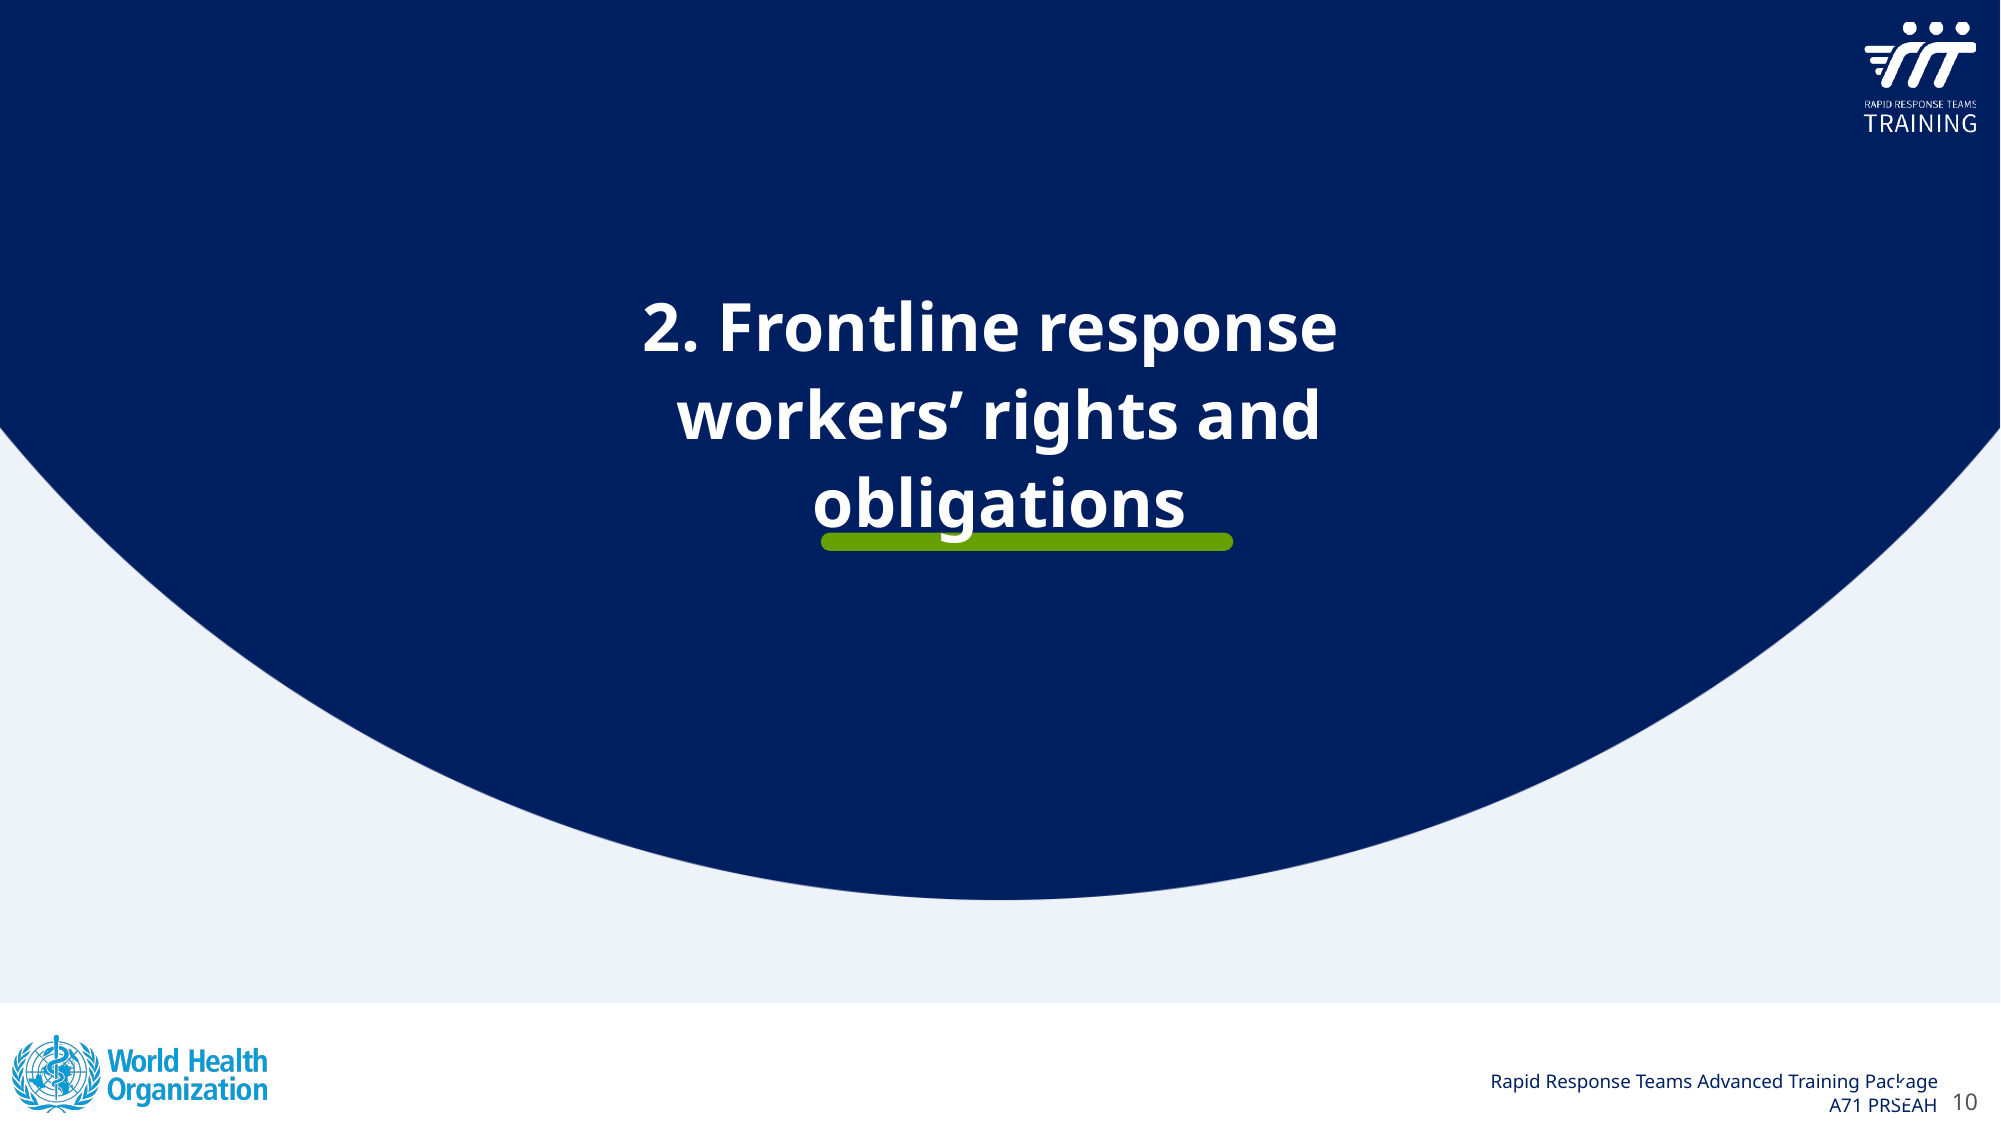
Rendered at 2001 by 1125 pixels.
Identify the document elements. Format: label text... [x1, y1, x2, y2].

picture [12, 1083, 48, 1113]
picture [0, 0, 2001, 1003]
list 2. Frontline response workers’ rights and obligations [464, 255, 1536, 563]
picture [58, 1050, 64, 1058]
slide_number 10 [1882, 1037, 1930, 1092]
picture [12, 1035, 267, 1113]
